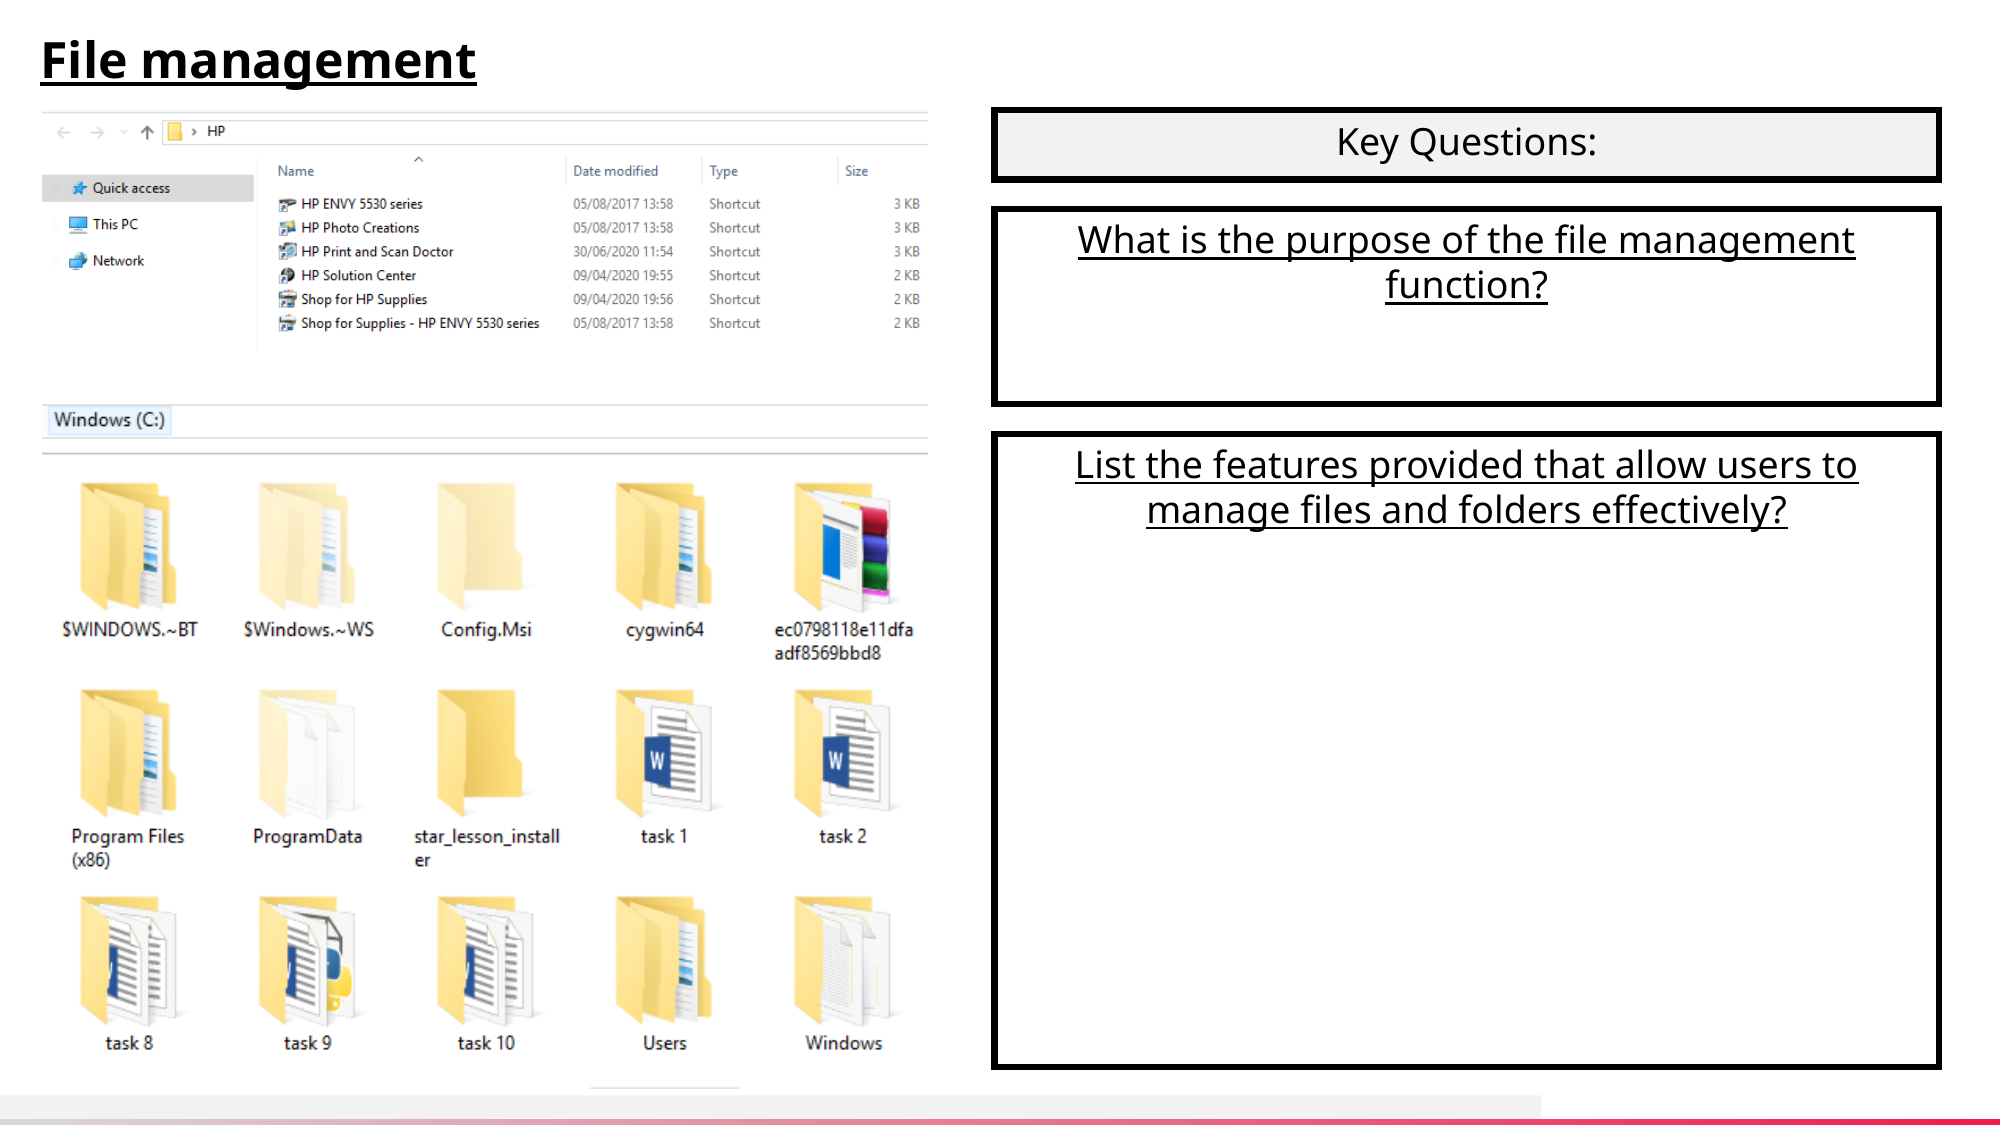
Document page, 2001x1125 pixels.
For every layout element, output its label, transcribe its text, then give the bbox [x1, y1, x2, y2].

text_box What is the purpose of the file management function? [994, 208, 1940, 405]
picture [42, 110, 928, 353]
text_box Key Questions: [994, 109, 1940, 181]
picture [42, 403, 928, 1089]
text_box List the features provided that allow users to manage files and folders effectively? [994, 433, 1940, 1068]
text_box File management [25, 21, 1850, 96]
